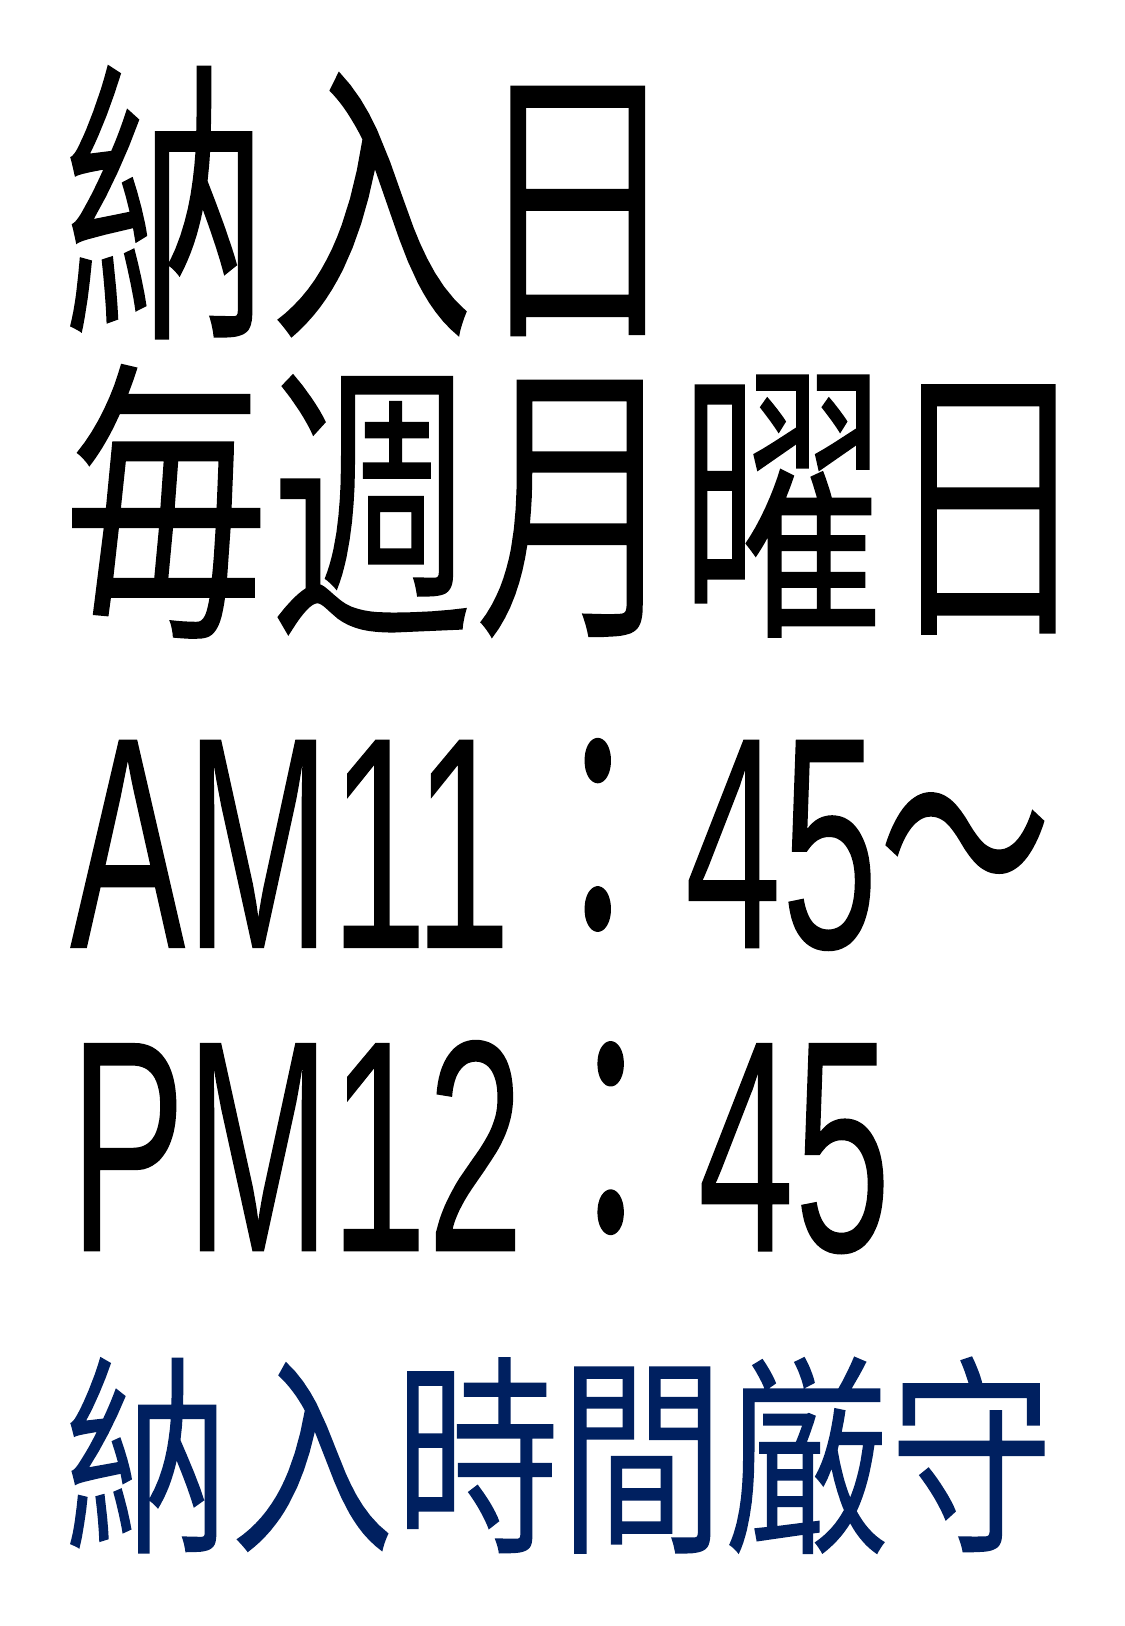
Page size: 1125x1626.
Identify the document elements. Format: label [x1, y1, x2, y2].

text_box [69, 64, 1057, 1555]
